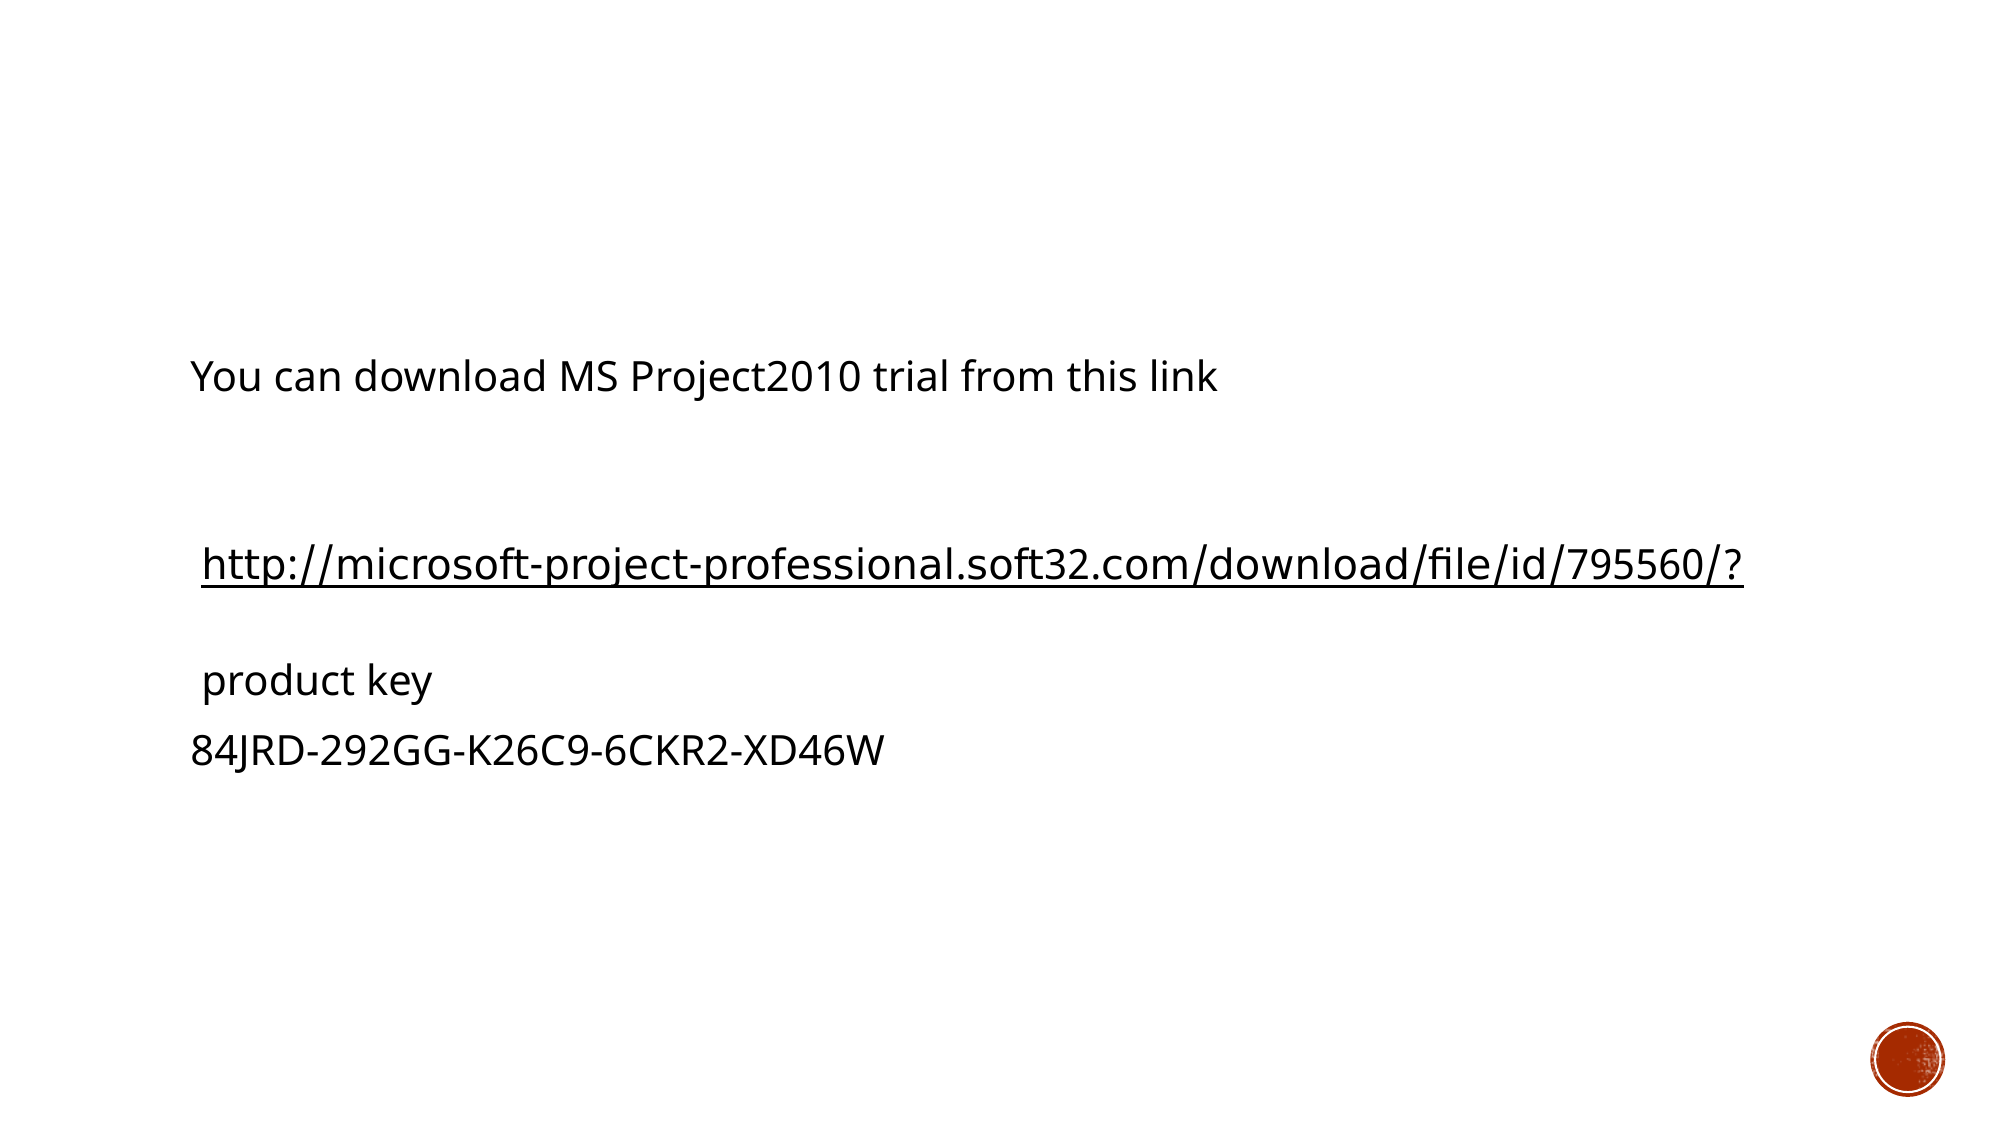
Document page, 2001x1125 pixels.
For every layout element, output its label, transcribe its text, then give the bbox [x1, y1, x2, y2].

list You can download MS Project2010 trial from this link http://microsoft-project-professional.soft32.com/download/file/id/795560/? product key 84JRD-292GG-K26C9-6CKR2-XD46W [175, 348, 1826, 1013]
